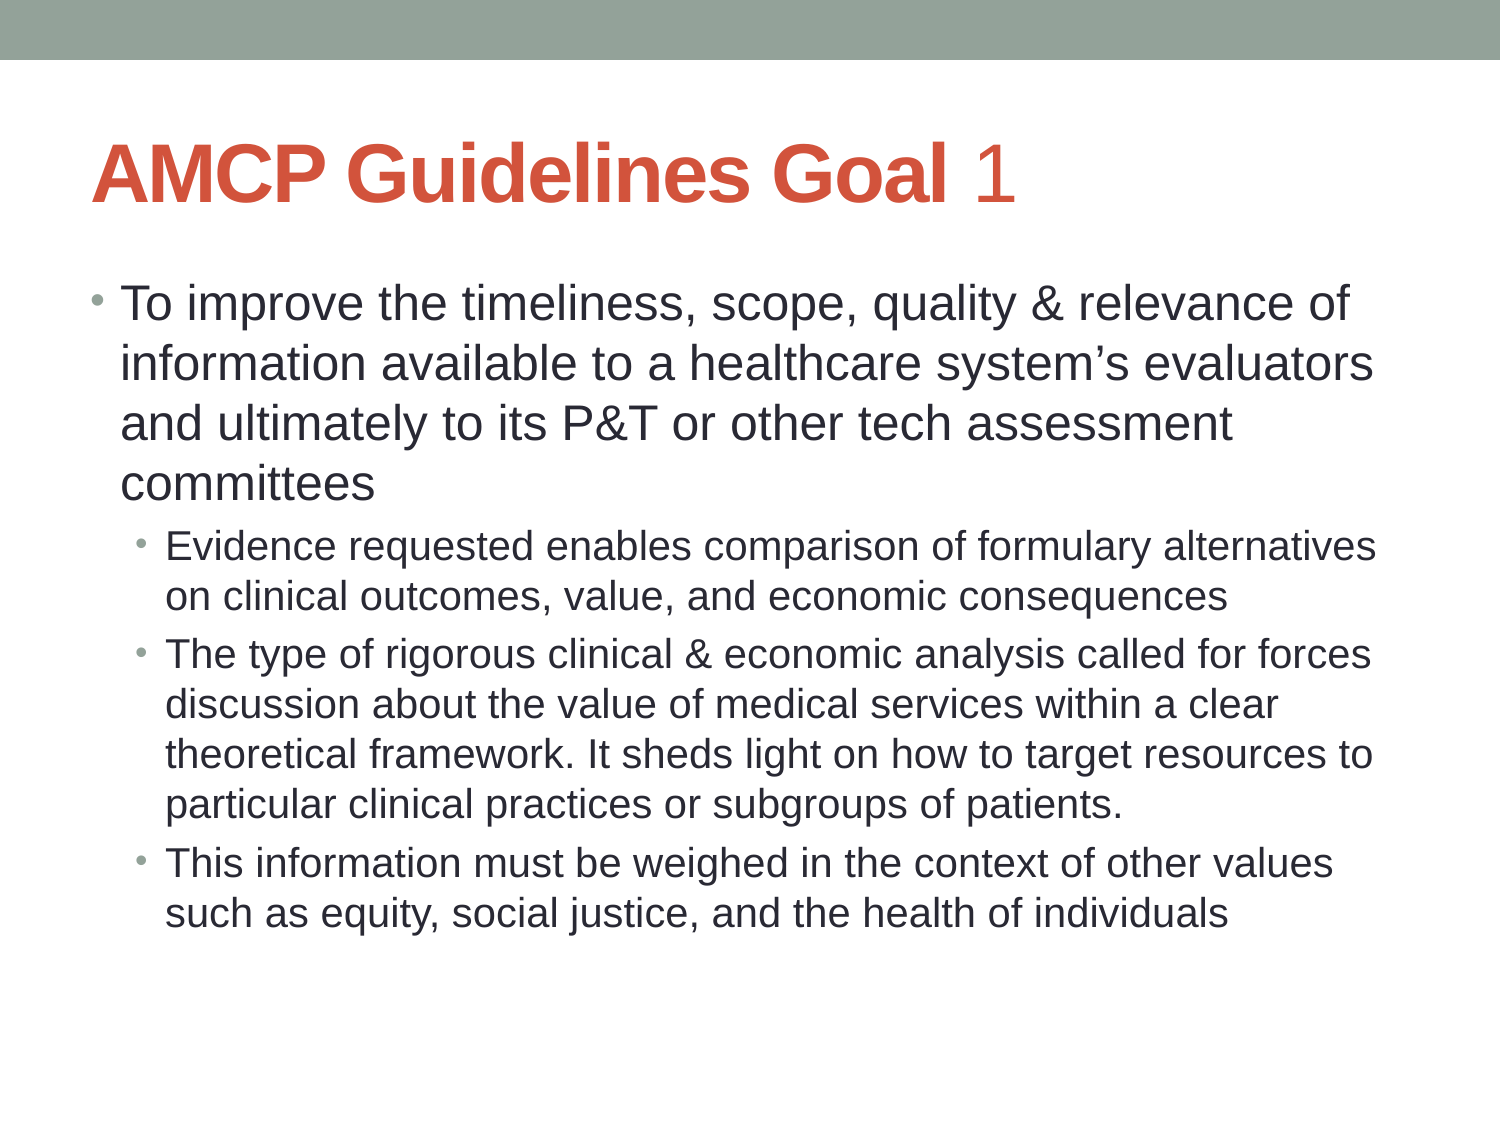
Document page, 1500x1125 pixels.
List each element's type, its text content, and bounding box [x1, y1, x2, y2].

title AMCP Guidelines Goal 1 [75, 87, 1425, 250]
list To improve the timeliness, scope, quality & relevance of information available to a healthcare system’s evaluators and ultimately to its P&T or other tech assessment committees Evidence requested enables comparison of formulary alternatives on clinical outcomes, value, and economic consequences The type of rigorous clinical & economic analysis called for forces discussion about the value of medical services within a clear theoretical framework. It sheds light on how to target resources to particular clinical practices or subgroups of patients. This information must be weighed in the context of other values such as equity, social justice, and the health of individuals [75, 262, 1425, 1063]
